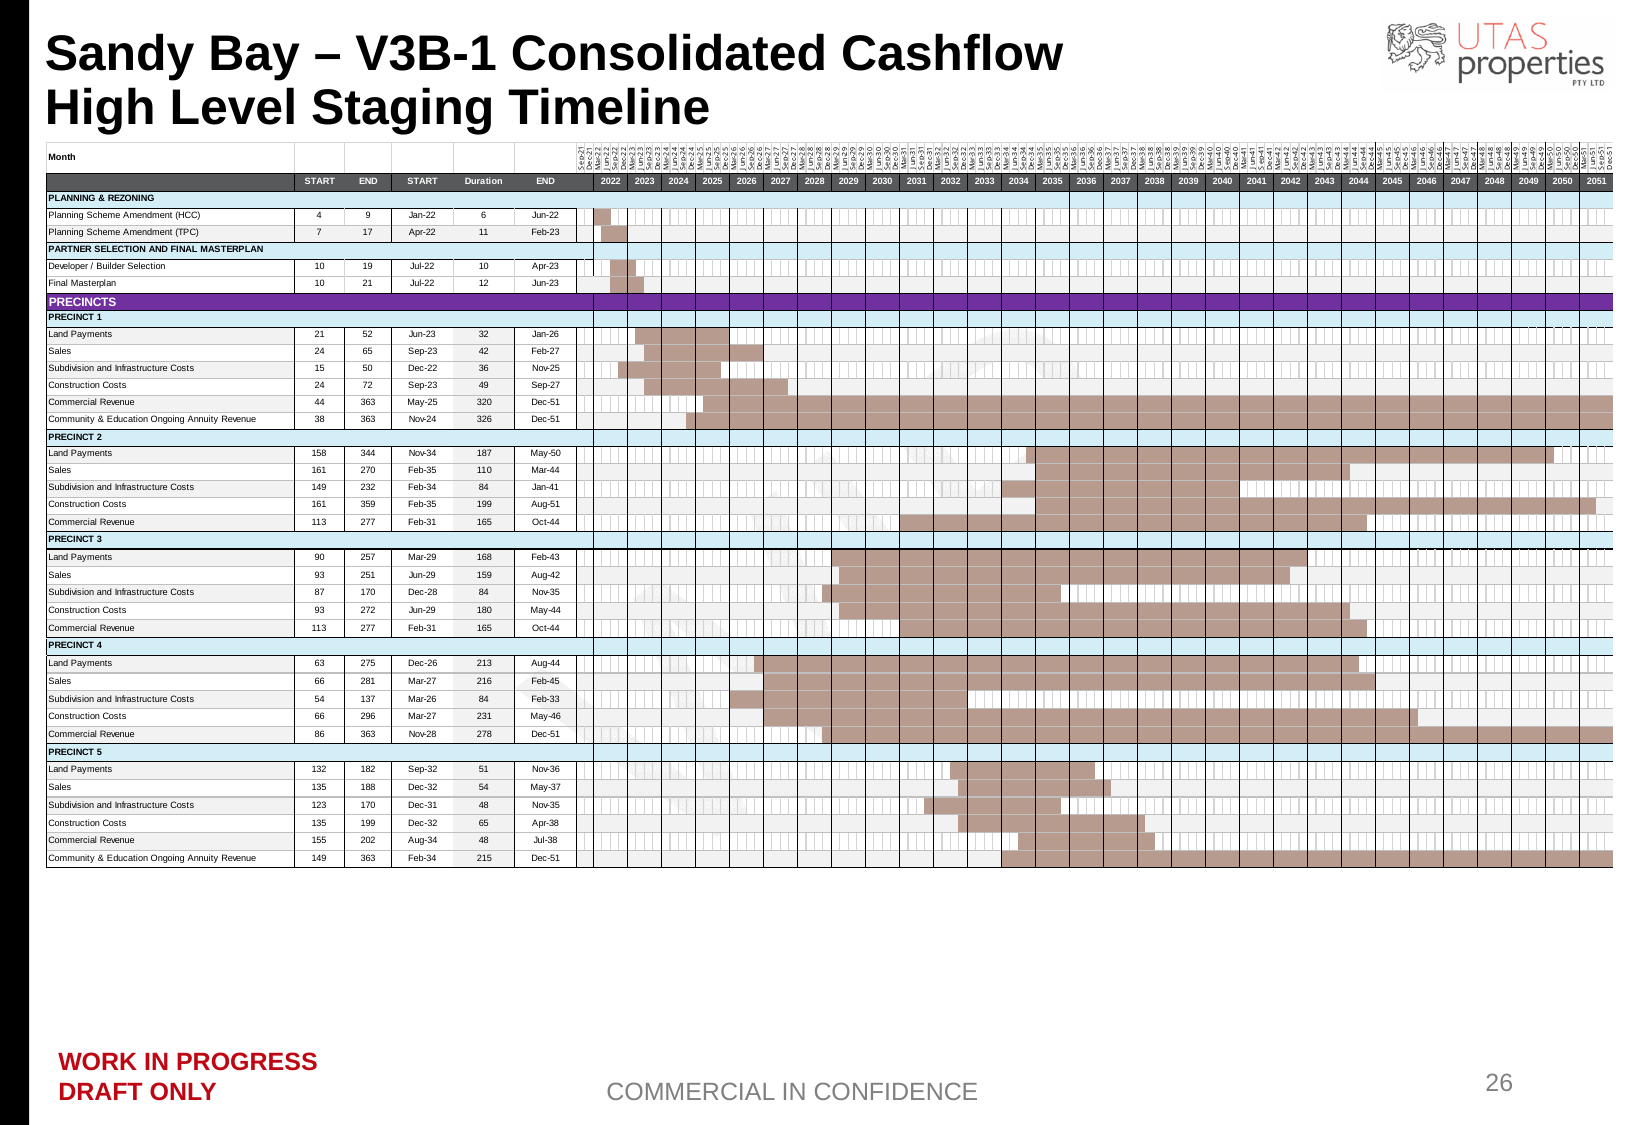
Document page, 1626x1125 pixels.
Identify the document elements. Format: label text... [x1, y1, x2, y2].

picture [46, 142, 1614, 869]
title Sandy Bay – V3B-1 Consolidated Cashflow High Level Staging Timeline [44, 27, 1434, 137]
text_box WORK IN PROGRESS DRAFT ONLY [58, 1045, 377, 1106]
picture [1380, 16, 1614, 93]
